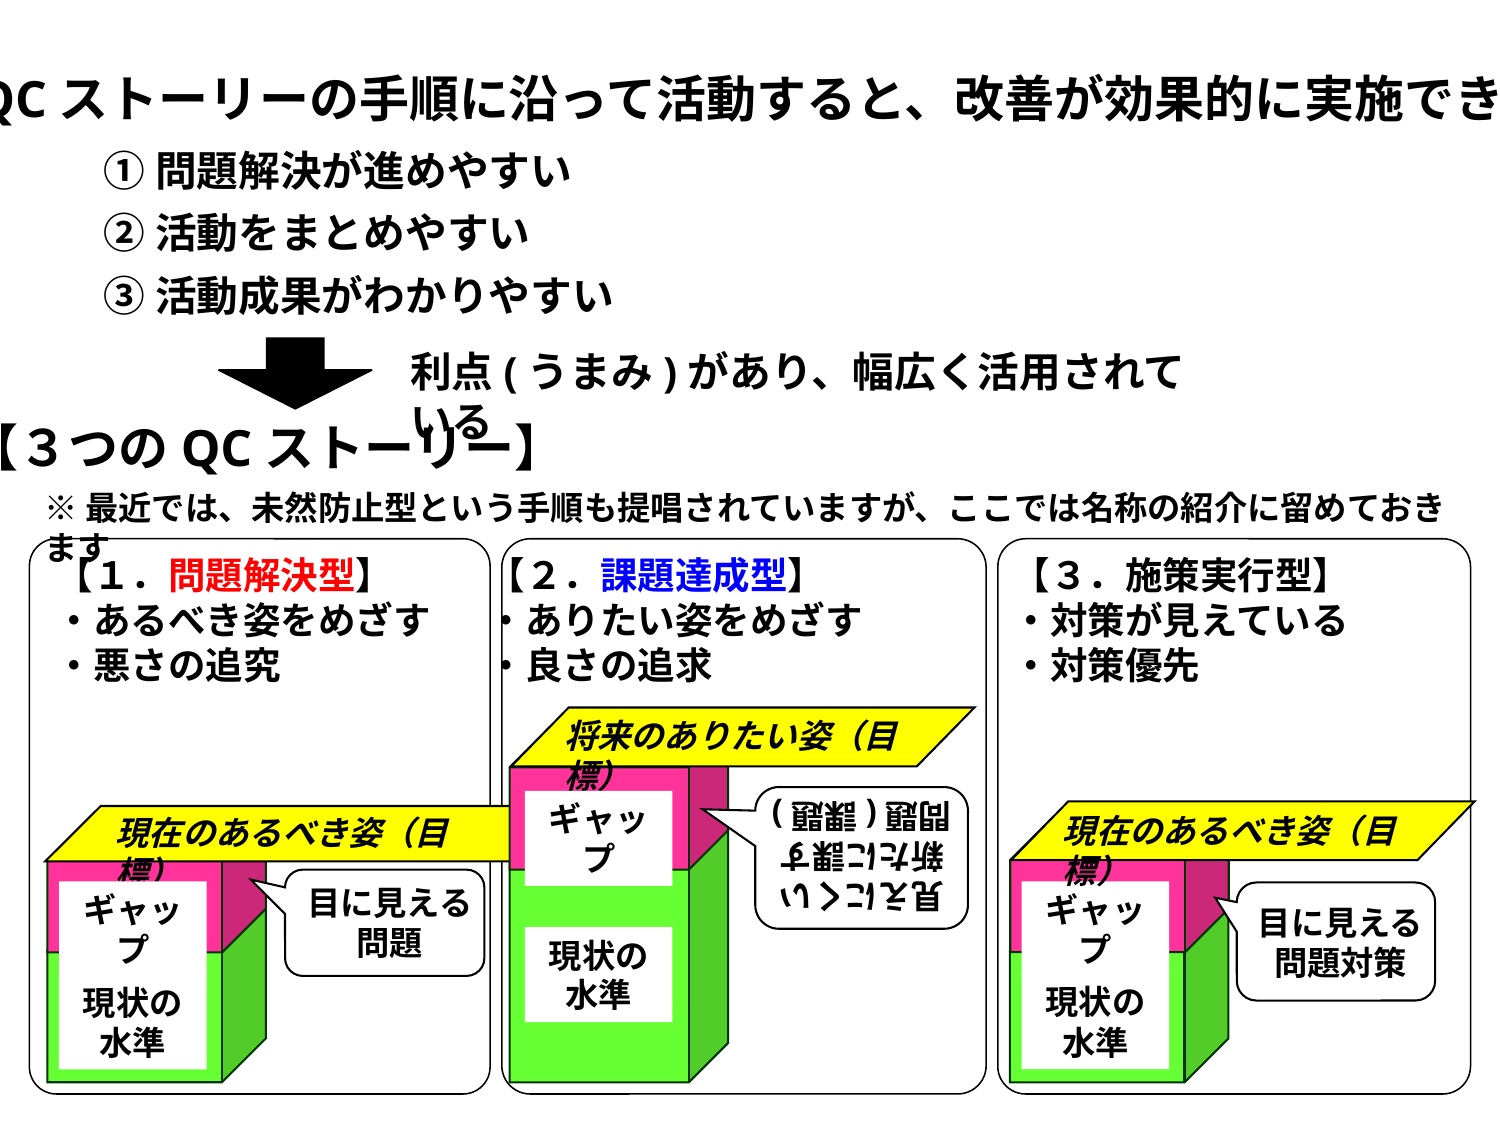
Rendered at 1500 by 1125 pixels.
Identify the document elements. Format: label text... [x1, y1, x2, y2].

text_box [218, 338, 373, 409]
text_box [44, 804, 504, 1083]
text_box ①問題解決が進めやすい ②活動をまとめやすい ③活動成果がわかりやすい [88, 137, 727, 328]
text_box [501, 575, 987, 1087]
text_box QCストーリーの手順に沿って活動すると、改善が効果的に実施できる [0, 59, 1500, 135]
text_box 利点(うまみ)があり、幅広く活用されている [395, 337, 1235, 453]
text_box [1009, 800, 1475, 1083]
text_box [509, 707, 975, 1083]
text_box 【３つのQCストーリー】 [0, 409, 580, 485]
text_box 【２．課題達成型】 ・ありたい姿をめざす ・良さの追求 [491, 575, 501, 695]
text_box [29, 575, 491, 1094]
text_box [997, 575, 1471, 1085]
text_box ※最近では、未然防止型という手順も提唱されていますが、ここでは名称の紹介に留めておきます [29, 479, 1483, 575]
